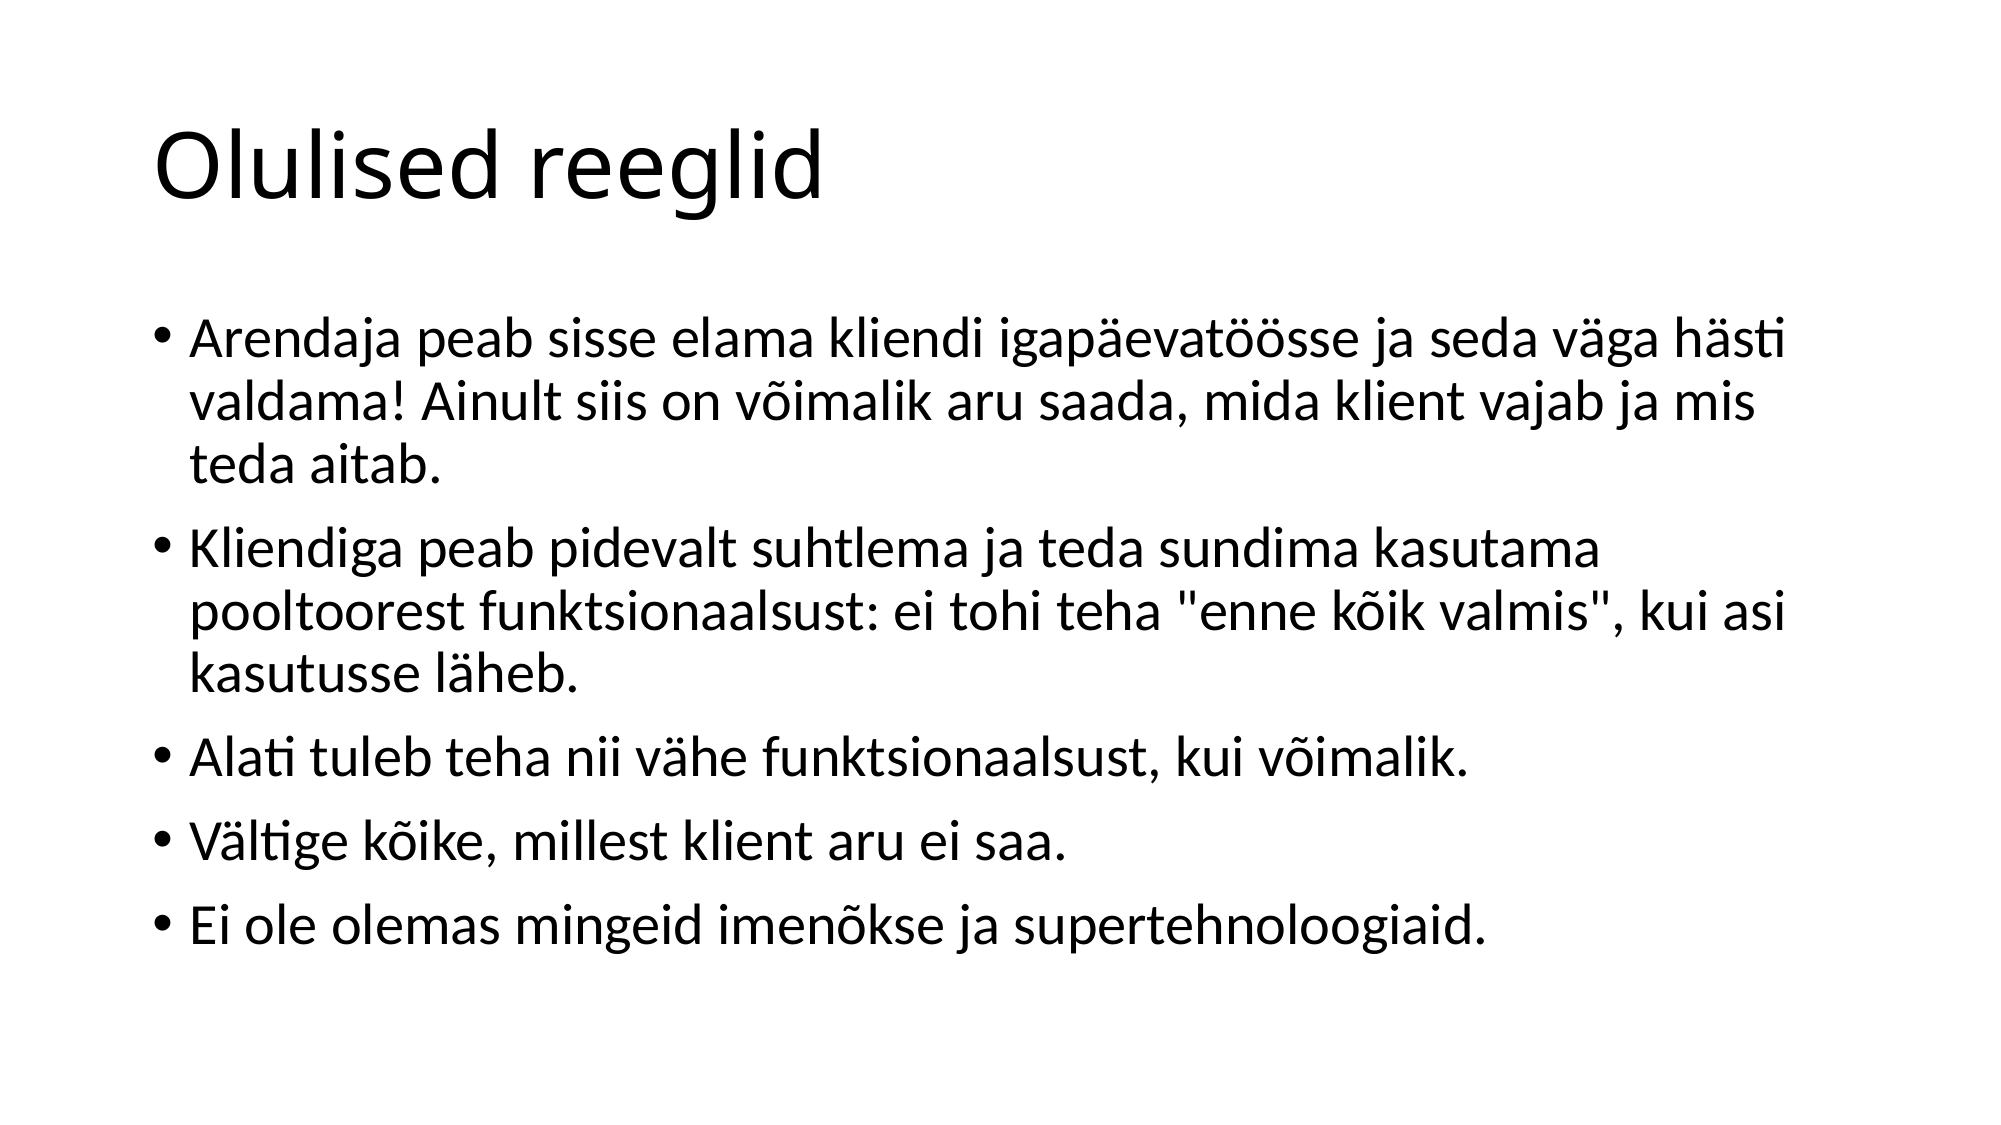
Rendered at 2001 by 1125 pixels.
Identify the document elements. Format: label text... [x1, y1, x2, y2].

list Arendaja peab sisse elama kliendi igapäevatöösse ja seda väga hästi valdama! Ainult siis on võimalik aru saada, mida klient vajab ja mis teda aitab. Kliendiga peab pidevalt suhtlema ja teda sundima kasutama pooltoorest funktsionaalsust: ei tohi teha "enne kõik valmis", kui asi kasutusse läheb. Alati tuleb teha nii vähe funktsionaalsust, kui võimalik. Vältige kõike, millest klient aru ei saa. Ei ole olemas mingeid imenõkse ja supertehnoloogiaid. [137, 299, 1863, 1014]
title Olulised reeglid [137, 59, 1863, 278]
